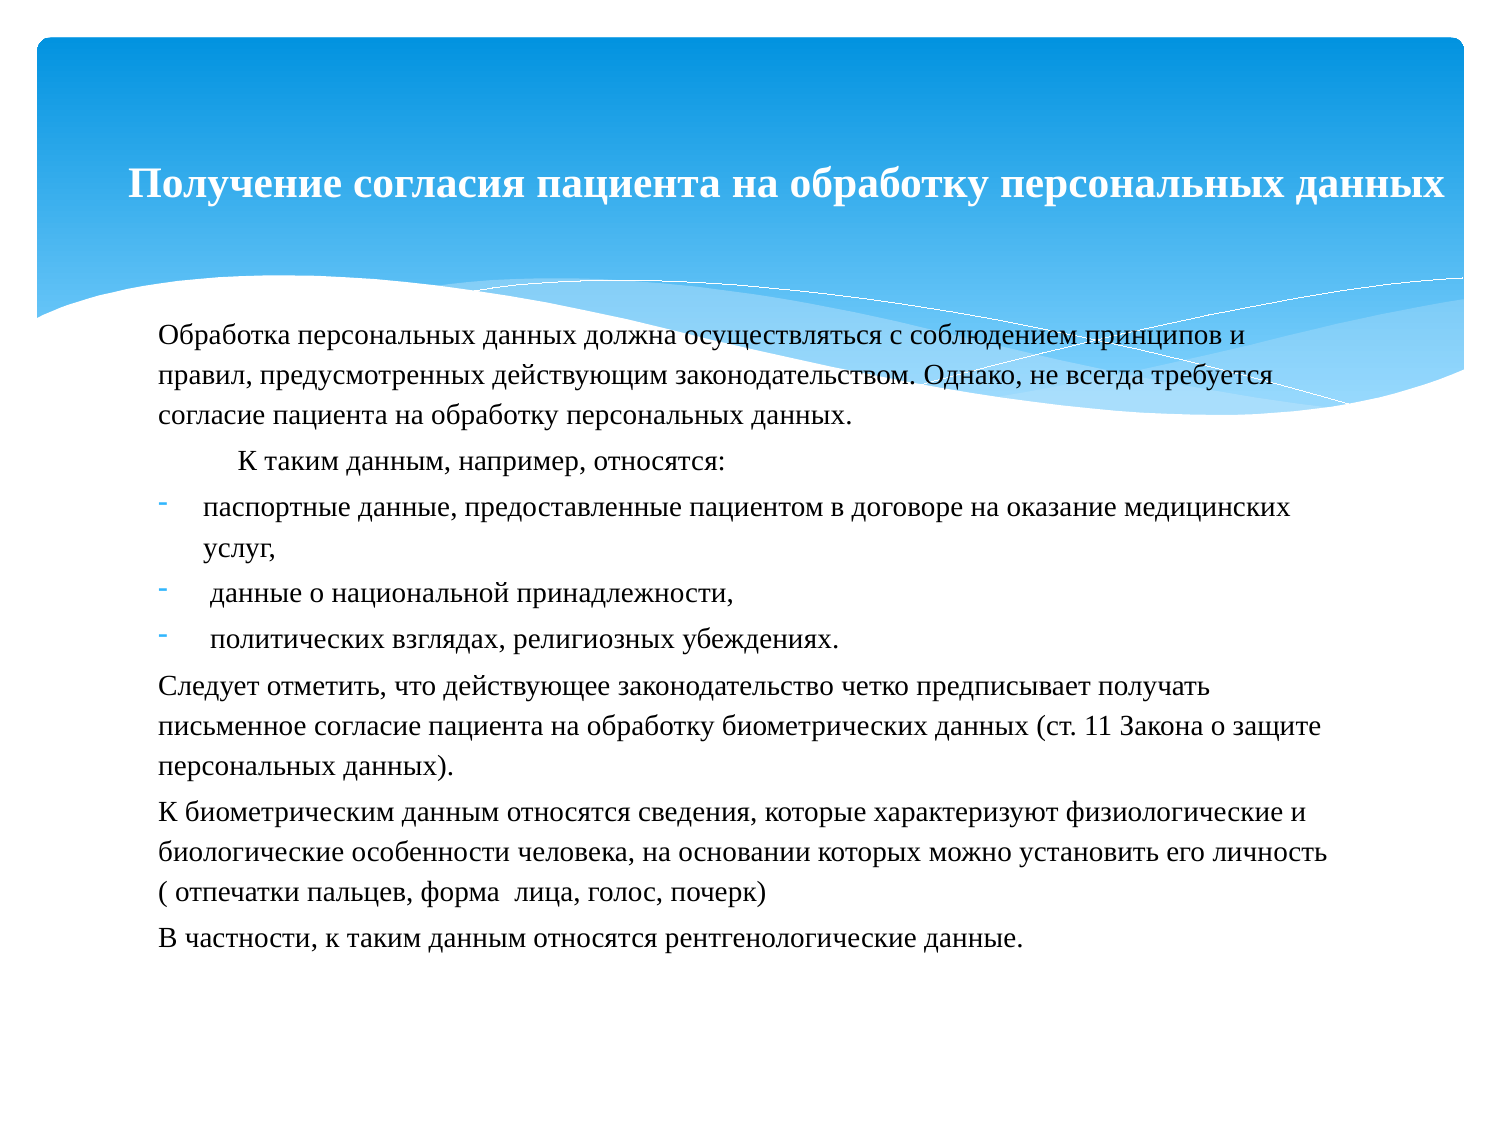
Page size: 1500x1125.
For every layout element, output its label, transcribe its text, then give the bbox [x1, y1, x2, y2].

title Получение согласия пациента на обработку персональных данных [112, 113, 1463, 291]
list Обработка персональных данных должна осуществляться с соблюдением принципов и правил, предусмотренных действующим законодательством. Однако, не всегда требуется согласие пациента на обработку персональных данных. К таким данным, например, относятся: паспортные данные, предоставленные пациентом в договоре на оказание медицинских услуг, данные о национальной принадлежности, политических взглядах, религиозных убеждениях. Следует отметить, что действующее законодательство четко предписывает получать письменное согласие пациента на обработку биометрических данных (ст. 11 Закона о защите персональных данных). К биометрическим данным относятся сведения, которые характеризуют физиологические и биологические особенности человека, на основании которых можно установить его личность ( отпечатки пальцев, форма лица, голос, почерк) В частности, к таким данным относятся рентгенологические данные. [143, 302, 1359, 976]
